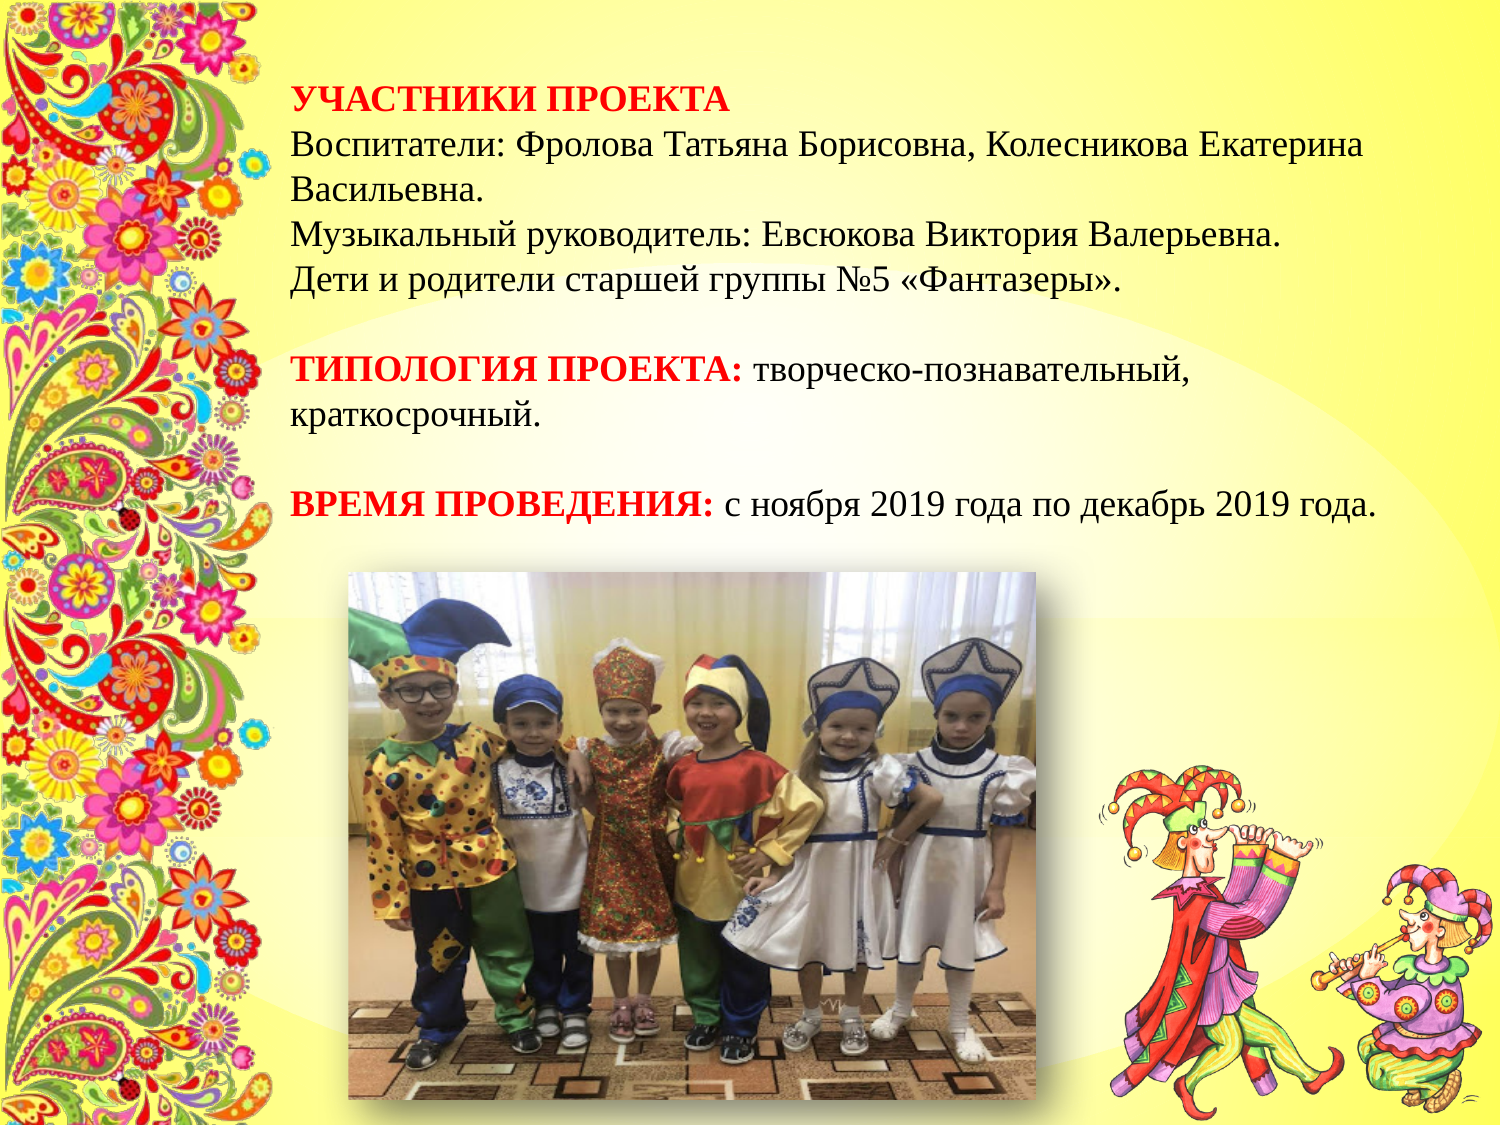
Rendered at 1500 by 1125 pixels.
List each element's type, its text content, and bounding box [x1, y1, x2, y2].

picture [1091, 760, 1498, 1125]
picture [0, 2, 1037, 1125]
text_box Участники проекта Воспитатели: Фролова Татьяна Борисовна, Колесникова Екатерина Васильевна. Музыкальный руководитель: Евсюкова Виктория Валерьевна. Дети и родители старшей группы №5 «Фантазеры». Типология проекта: творческо-познавательный, краткосрочный. Время проведения: с ноября 2019 года по декабрь 2019 года. [275, 66, 1451, 532]
